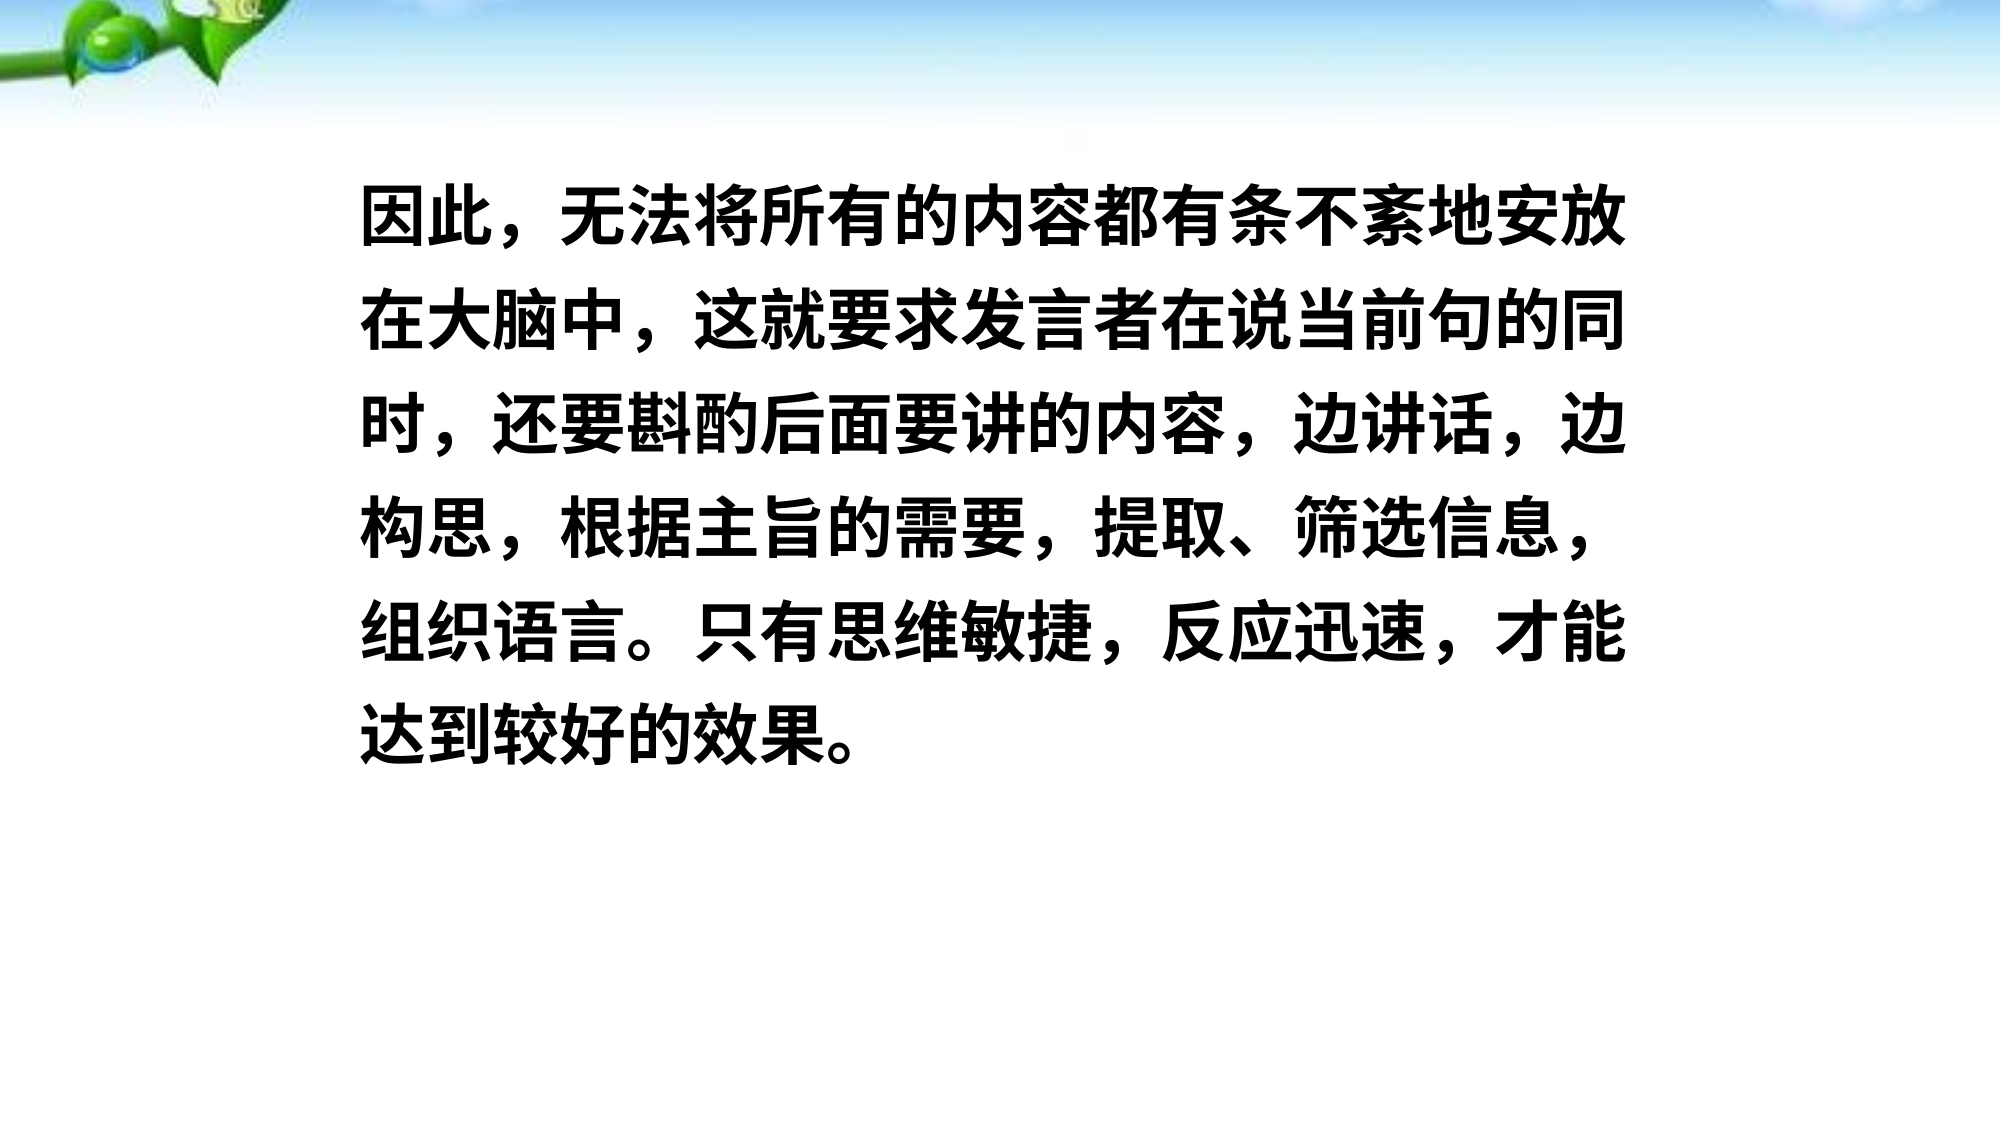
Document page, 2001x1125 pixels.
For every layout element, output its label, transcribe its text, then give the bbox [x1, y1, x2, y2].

picture [0, 0, 2001, 1125]
text_box 因此，无法将所有的内容都有条不紊地安放在大脑中，这就要求发言者在说当前句的同时，还要斟酌后面要讲的内容，边讲话，边构思，根据主旨的需要，提取、筛选信息，组织语言。只有思维敏捷，反应迅速，才能达到较好的效果。 [344, 142, 1656, 781]
